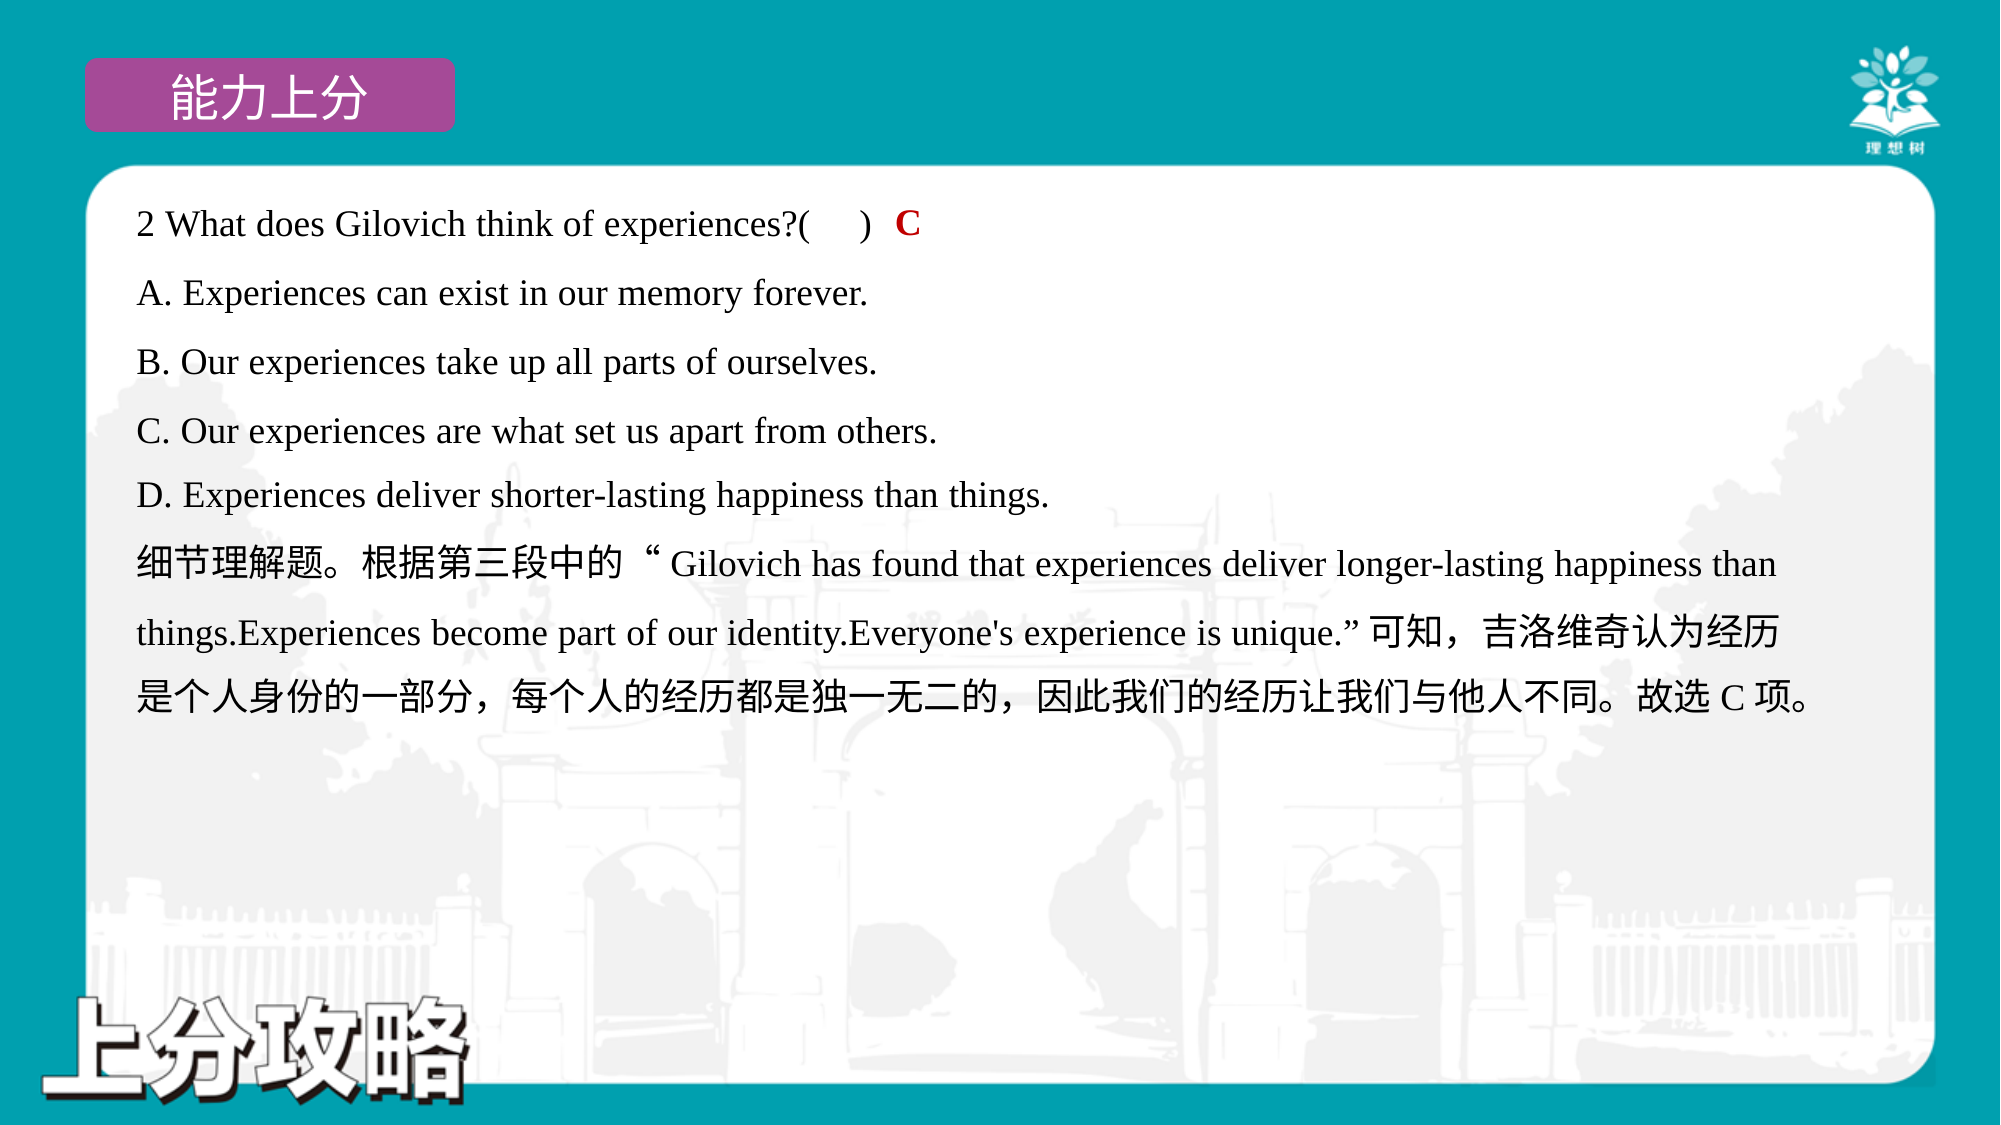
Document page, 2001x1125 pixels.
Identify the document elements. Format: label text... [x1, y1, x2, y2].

picture [0, 0, 2000, 1125]
text_box 2 What does Gilovich think of experiences?( ) [136, 176, 1865, 237]
text_box C [881, 176, 936, 236]
text_box A. Experiences can exist in our memory forever. B. Our experiences take up all parts of ourselves. C. Our experiences are what set us apart from others. D. Experiences deliver shorter-lasting happiness than things. [136, 244, 1865, 509]
text_box 细节理解题。根据第三段中的“Gilovich has found that experiences deliver longer-lasting happiness than things.Experiences become part of our identity.Everyone's experience is unique.”可知，吉洛维奇认为经历 是个人身份的一部分，每个人的经历都是独一无二的，因此我们的经历让我们与他人不同。故选C项。 [136, 515, 1865, 711]
